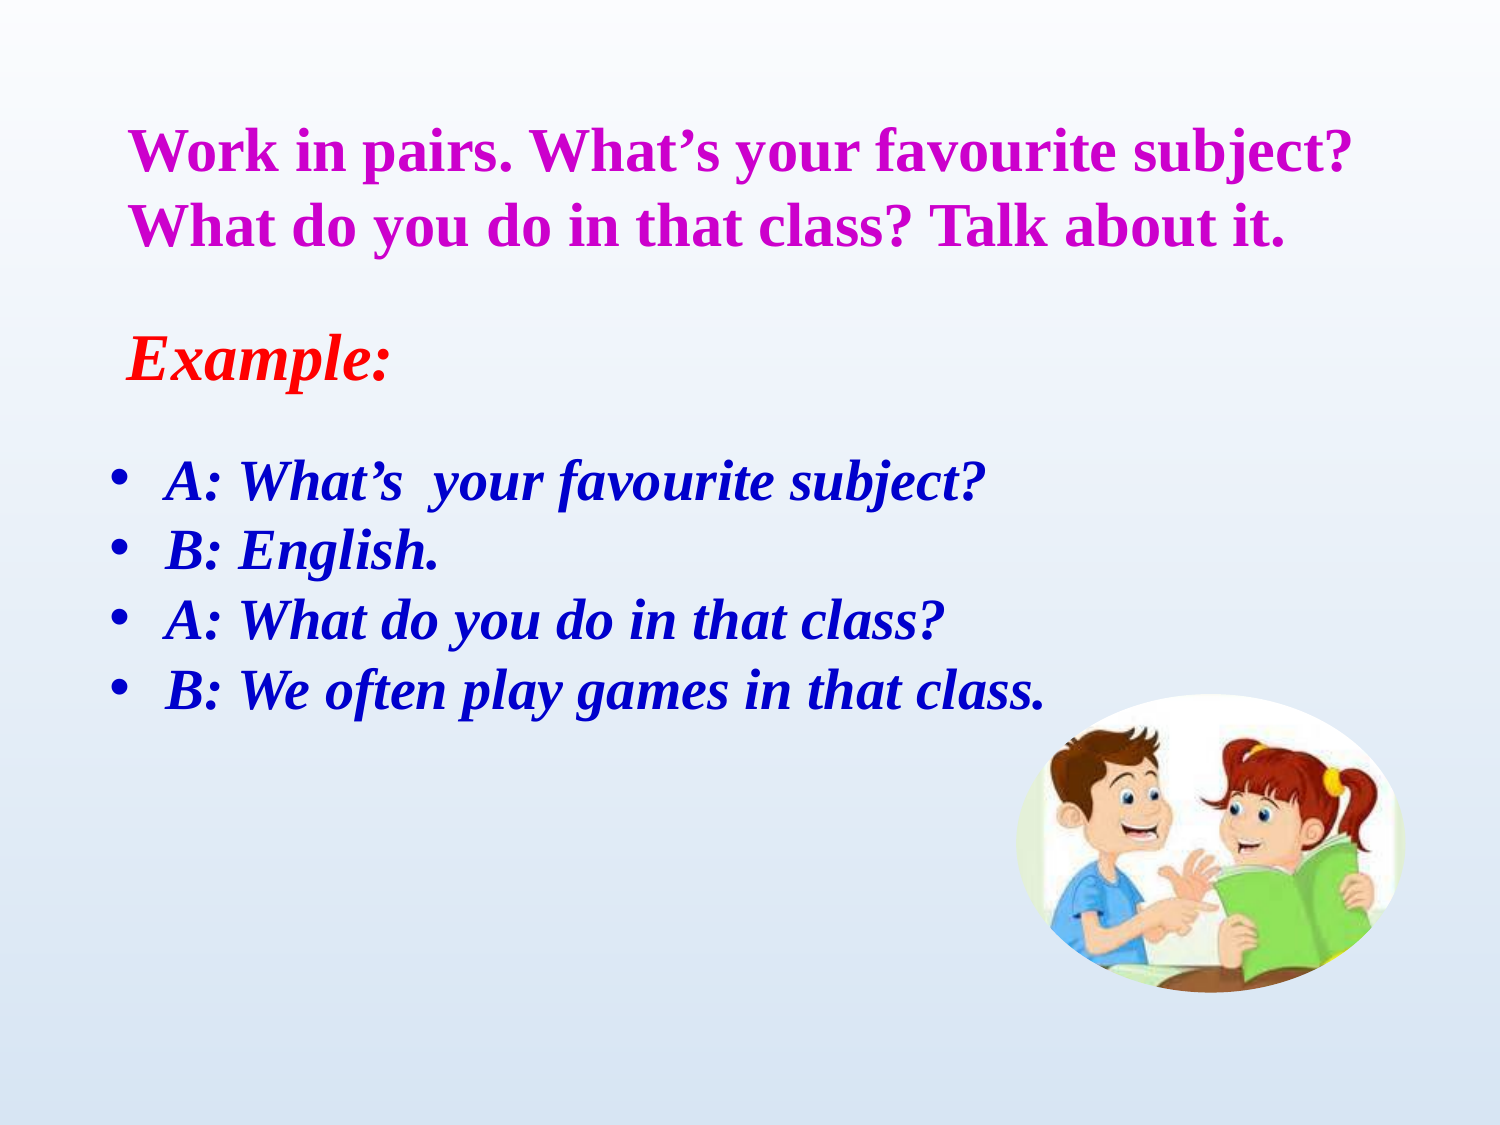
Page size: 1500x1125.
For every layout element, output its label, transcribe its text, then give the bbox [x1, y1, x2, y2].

text_box Work in pairs. What’s your favourite subject? What do you do in that class? Talk about it. [112, 101, 1424, 267]
text_box Example: [112, 306, 1400, 401]
picture [1015, 693, 1406, 993]
text_box A: What’s your favourite subject? B: English. A: What do you do in that class? B: We often play games in that class. [94, 434, 1406, 754]
